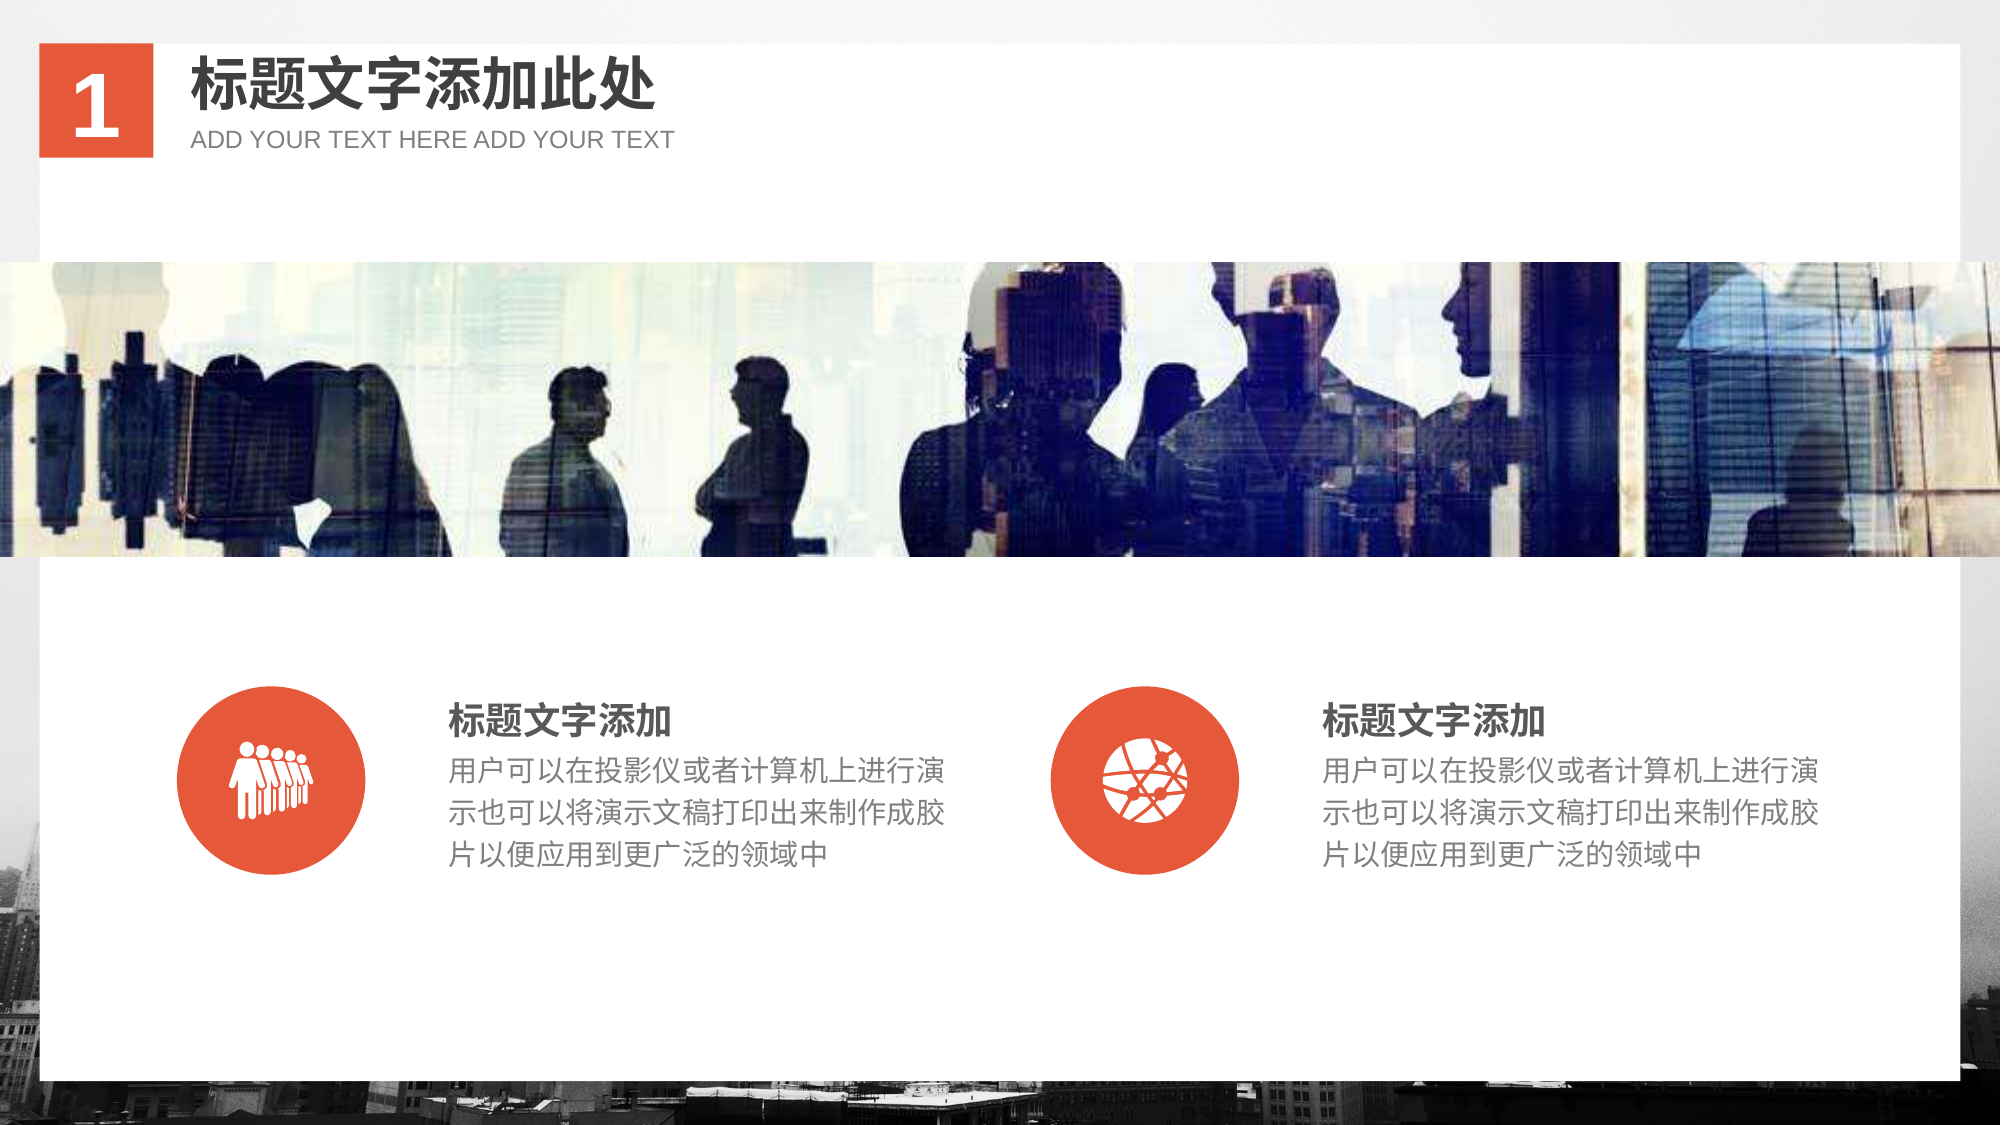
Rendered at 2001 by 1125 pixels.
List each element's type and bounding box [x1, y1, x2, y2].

picture [0, 0, 2000, 1125]
text_box [1307, 680, 1838, 881]
text_box [1049, 685, 1241, 876]
text_box [39, 39, 780, 162]
text_box [433, 680, 964, 881]
text_box [228, 740, 315, 821]
text_box [1101, 737, 1189, 824]
text_box [175, 685, 367, 876]
